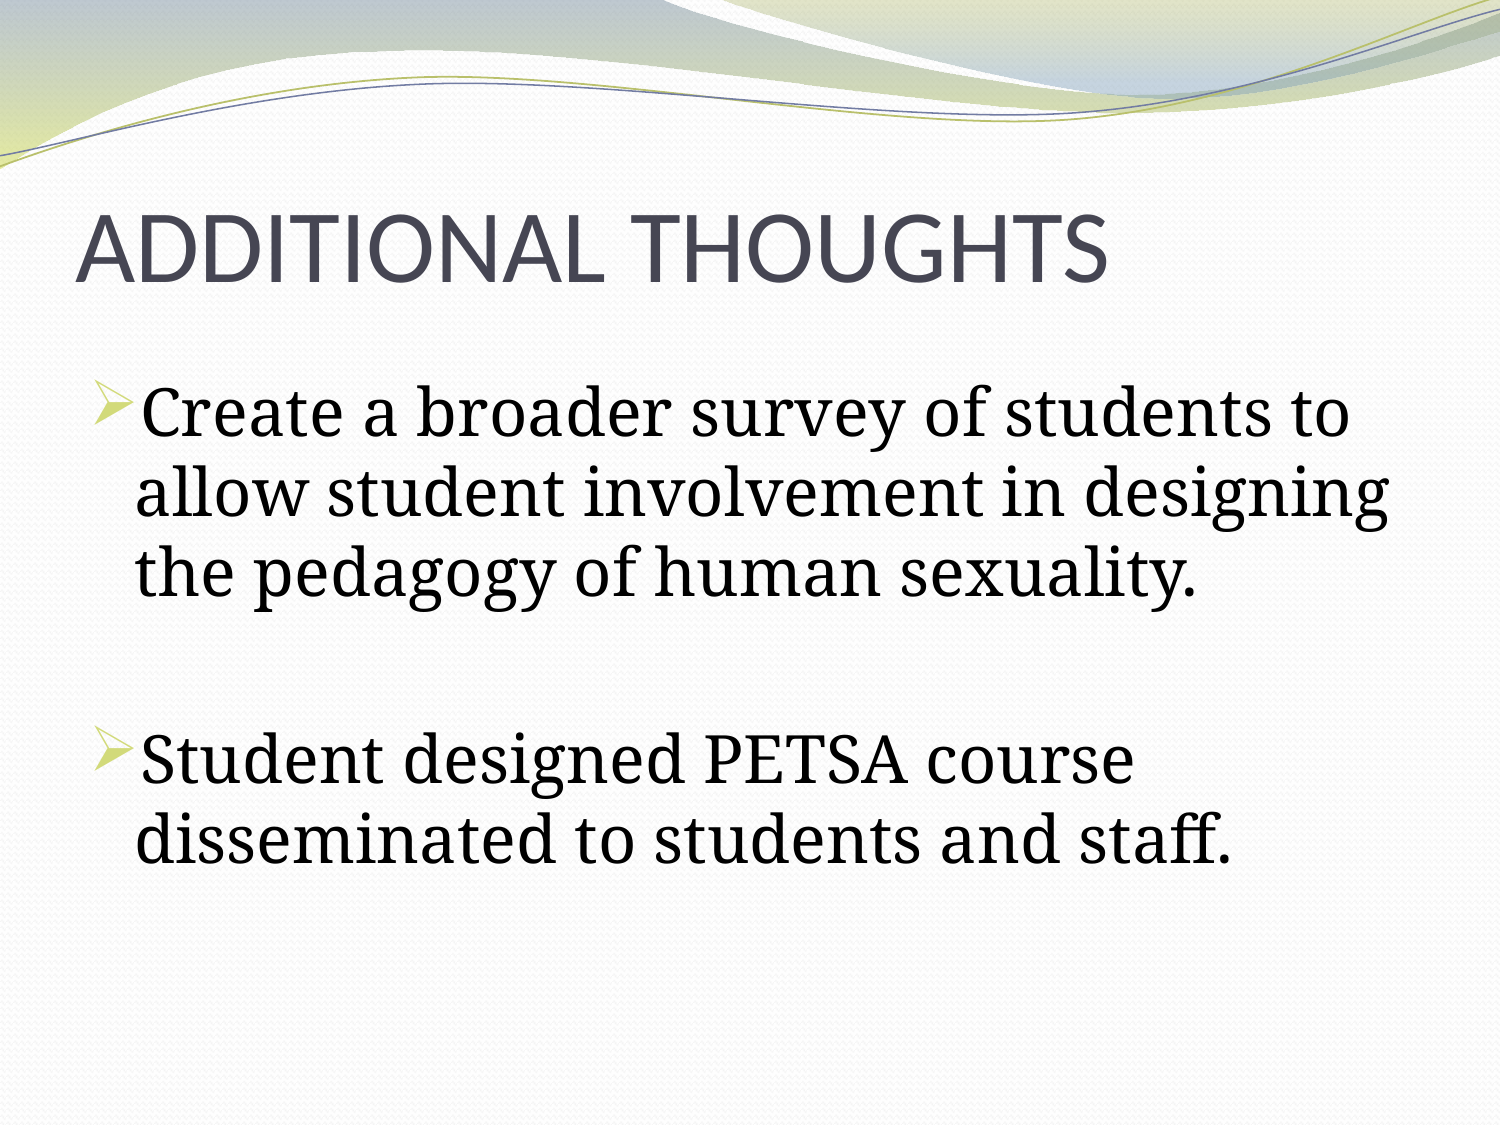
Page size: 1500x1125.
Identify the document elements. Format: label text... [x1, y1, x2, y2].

list Create a broader survey of students to allow student involvement in designing the pedagogy of human sexuality. Student designed PETSA course disseminated to students and staff. [75, 362, 1425, 1038]
title ADDITIONAL THOUGHTS [75, 115, 1425, 303]
